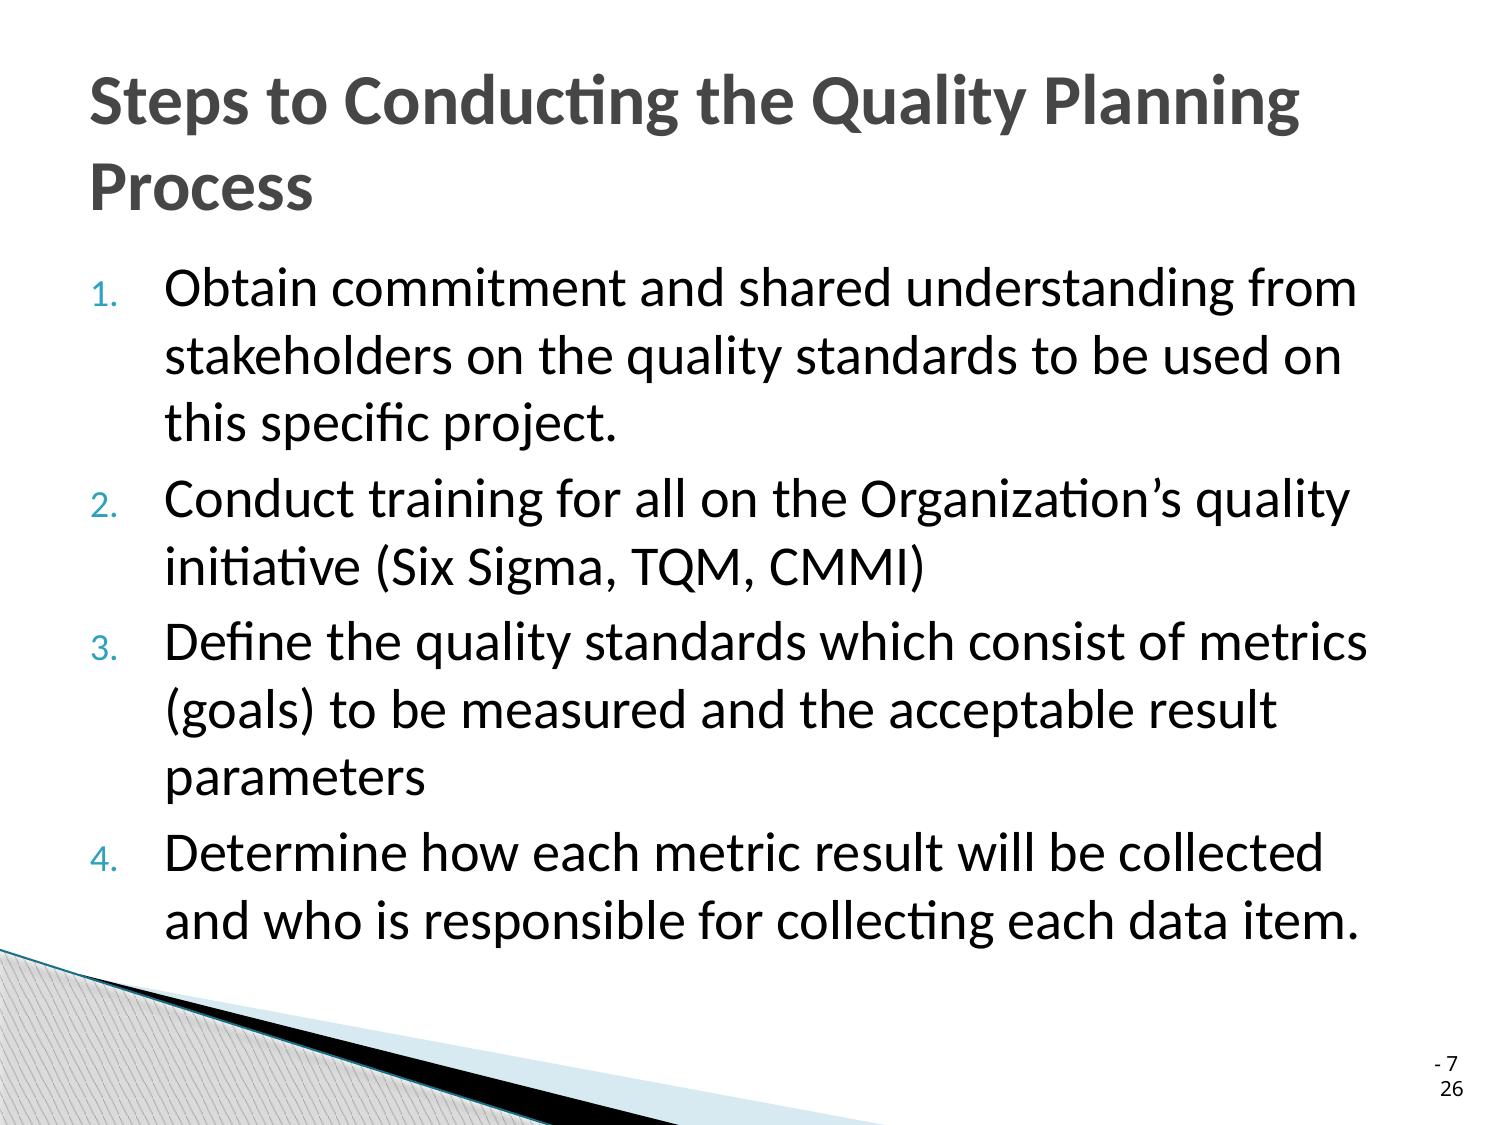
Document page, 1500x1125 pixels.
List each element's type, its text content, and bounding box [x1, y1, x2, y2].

title Steps to Conducting the Quality Planning Process [75, 45, 1425, 233]
list Obtain commitment and shared understanding from stakeholders on the quality standards to be used on this specific project. Conduct training for all on the Organization’s quality initiative (Six Sigma, TQM, CMMI) Define the quality standards which consist of metrics (goals) to be measured and the acceptable result parameters Determine how each metric result will be collected and who is responsible for collecting each data item. [75, 243, 1425, 986]
slide_number 7 - 26 [1418, 1051, 1479, 1112]
